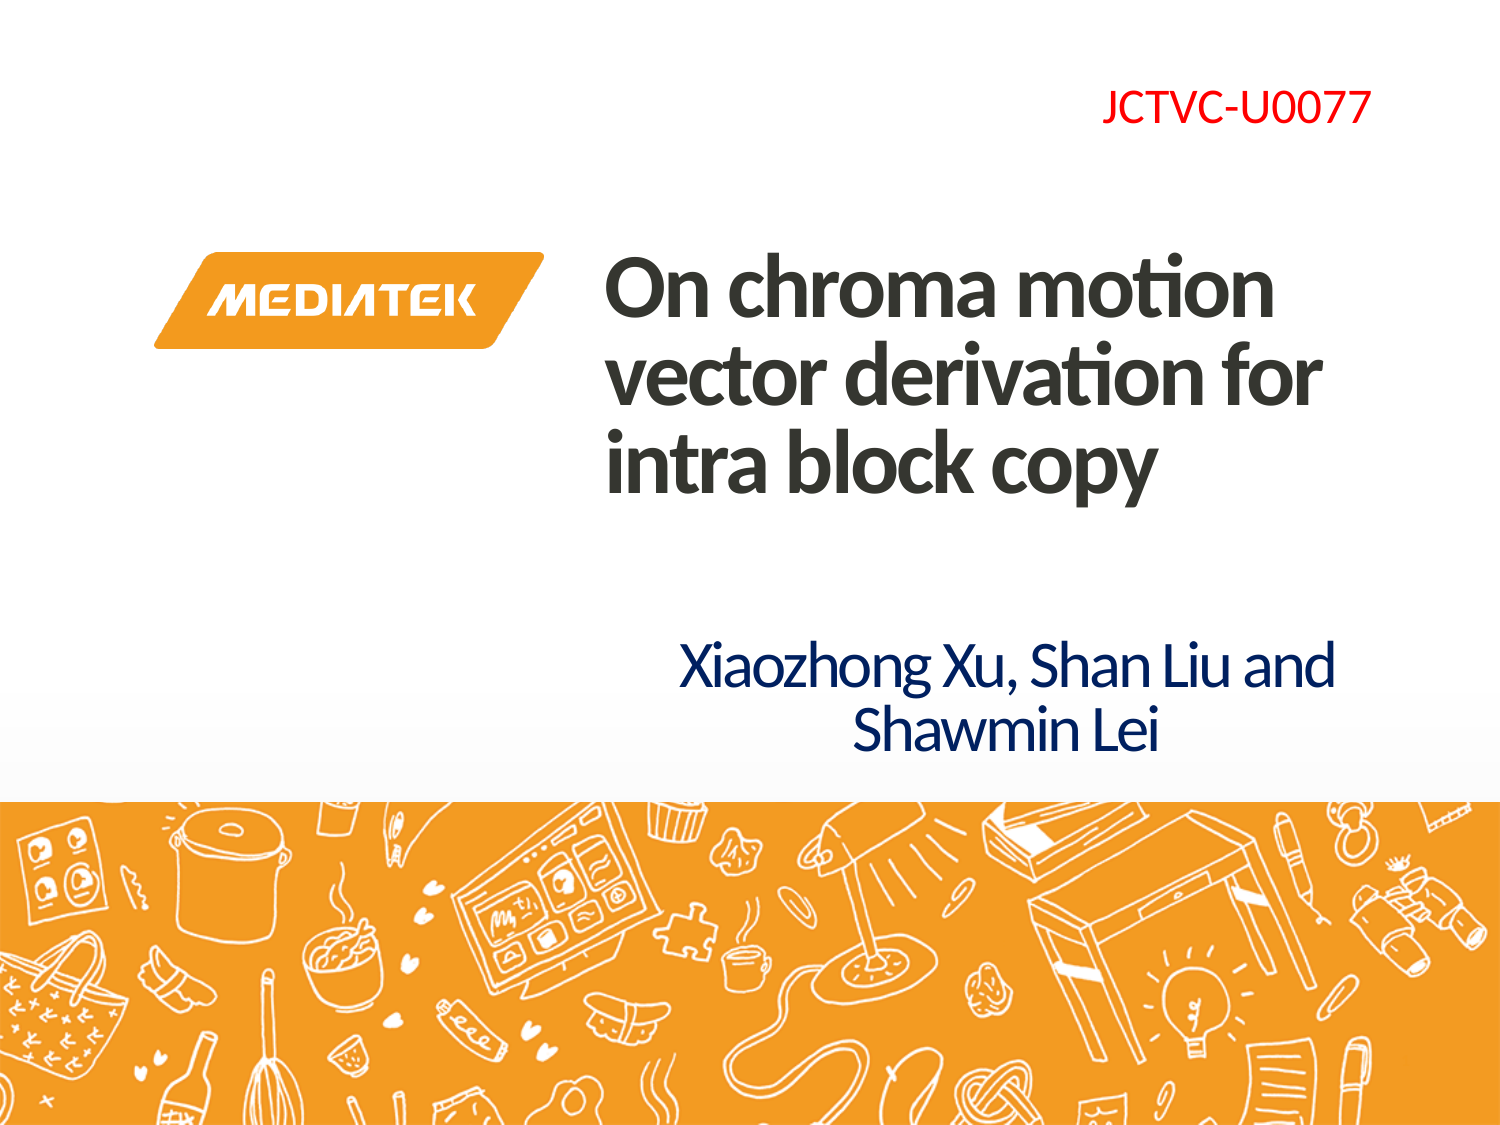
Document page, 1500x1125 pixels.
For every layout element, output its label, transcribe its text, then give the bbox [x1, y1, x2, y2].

picture [154, 252, 544, 349]
subtitle Xiaozhong Xu, Shan Liu and Shawmin Lei [589, 629, 1425, 803]
title On chroma motion vector derivation for intra block copy [589, 239, 1425, 629]
picture [0, 802, 1500, 1125]
text_box JCTVC-U0077 [1087, 66, 1425, 142]
slide_number 1 [1251, 1029, 1425, 1090]
